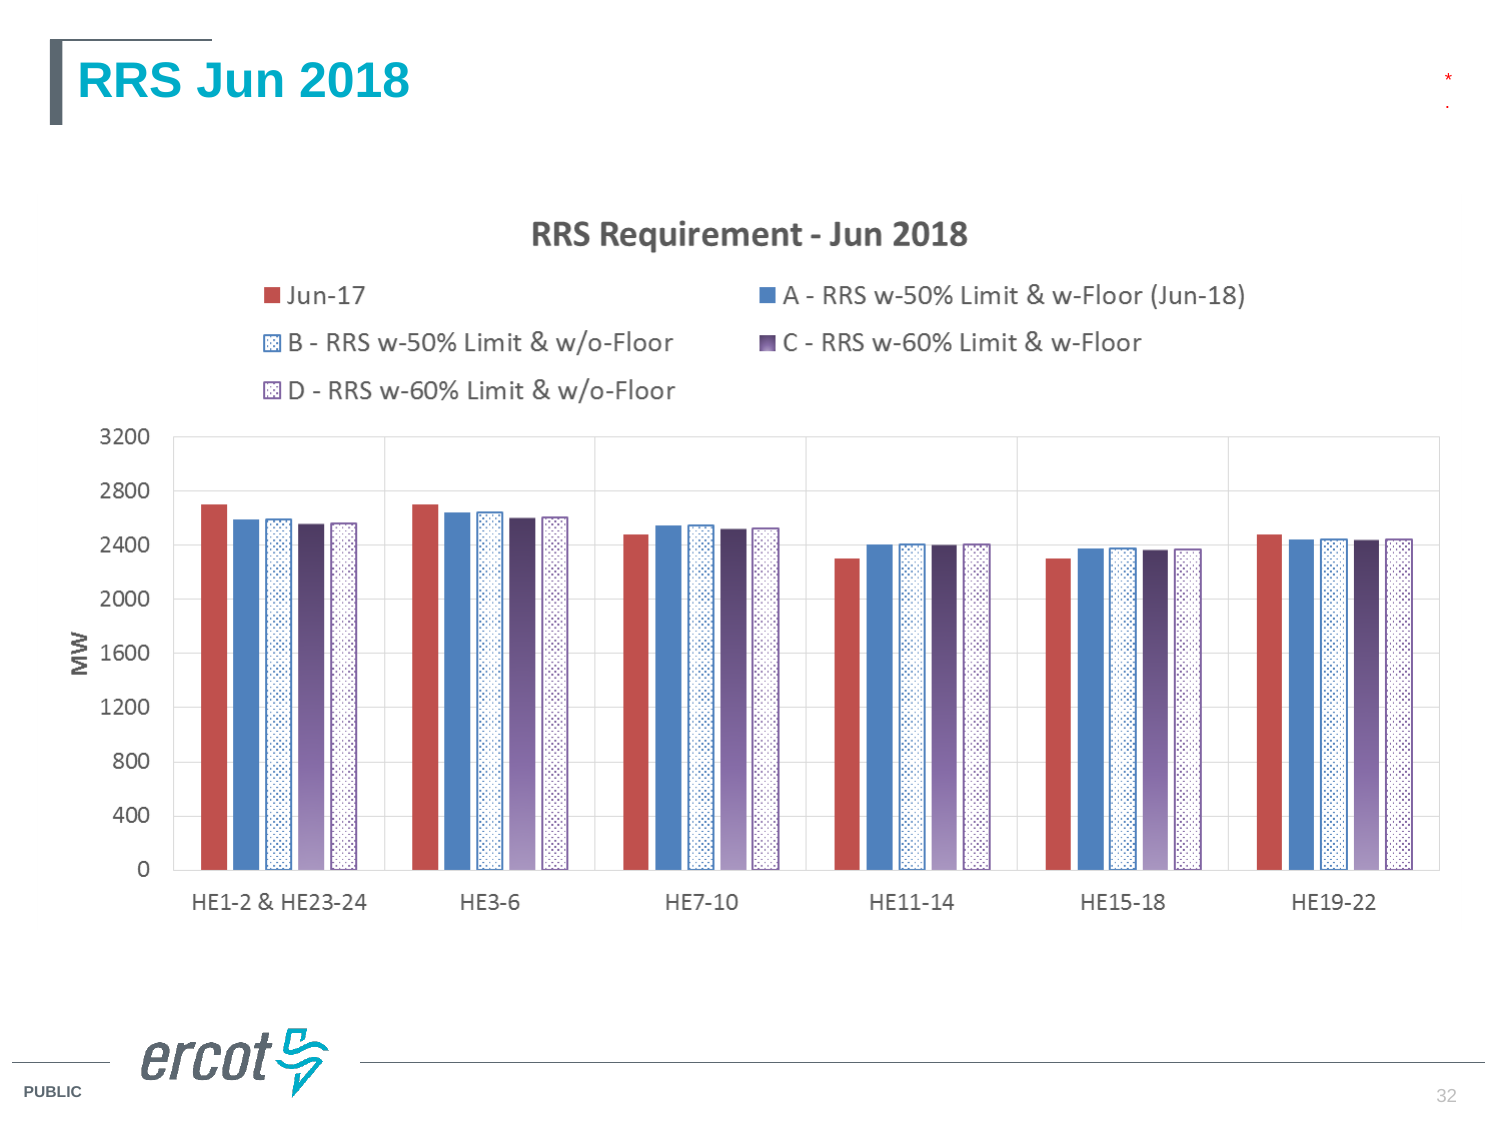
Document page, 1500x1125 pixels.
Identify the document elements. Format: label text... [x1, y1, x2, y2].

text_box *. [1430, 60, 1470, 105]
picture [36, 194, 1464, 931]
title RRS Jun 2018 [62, 39, 1450, 125]
picture [137, 1024, 332, 1100]
